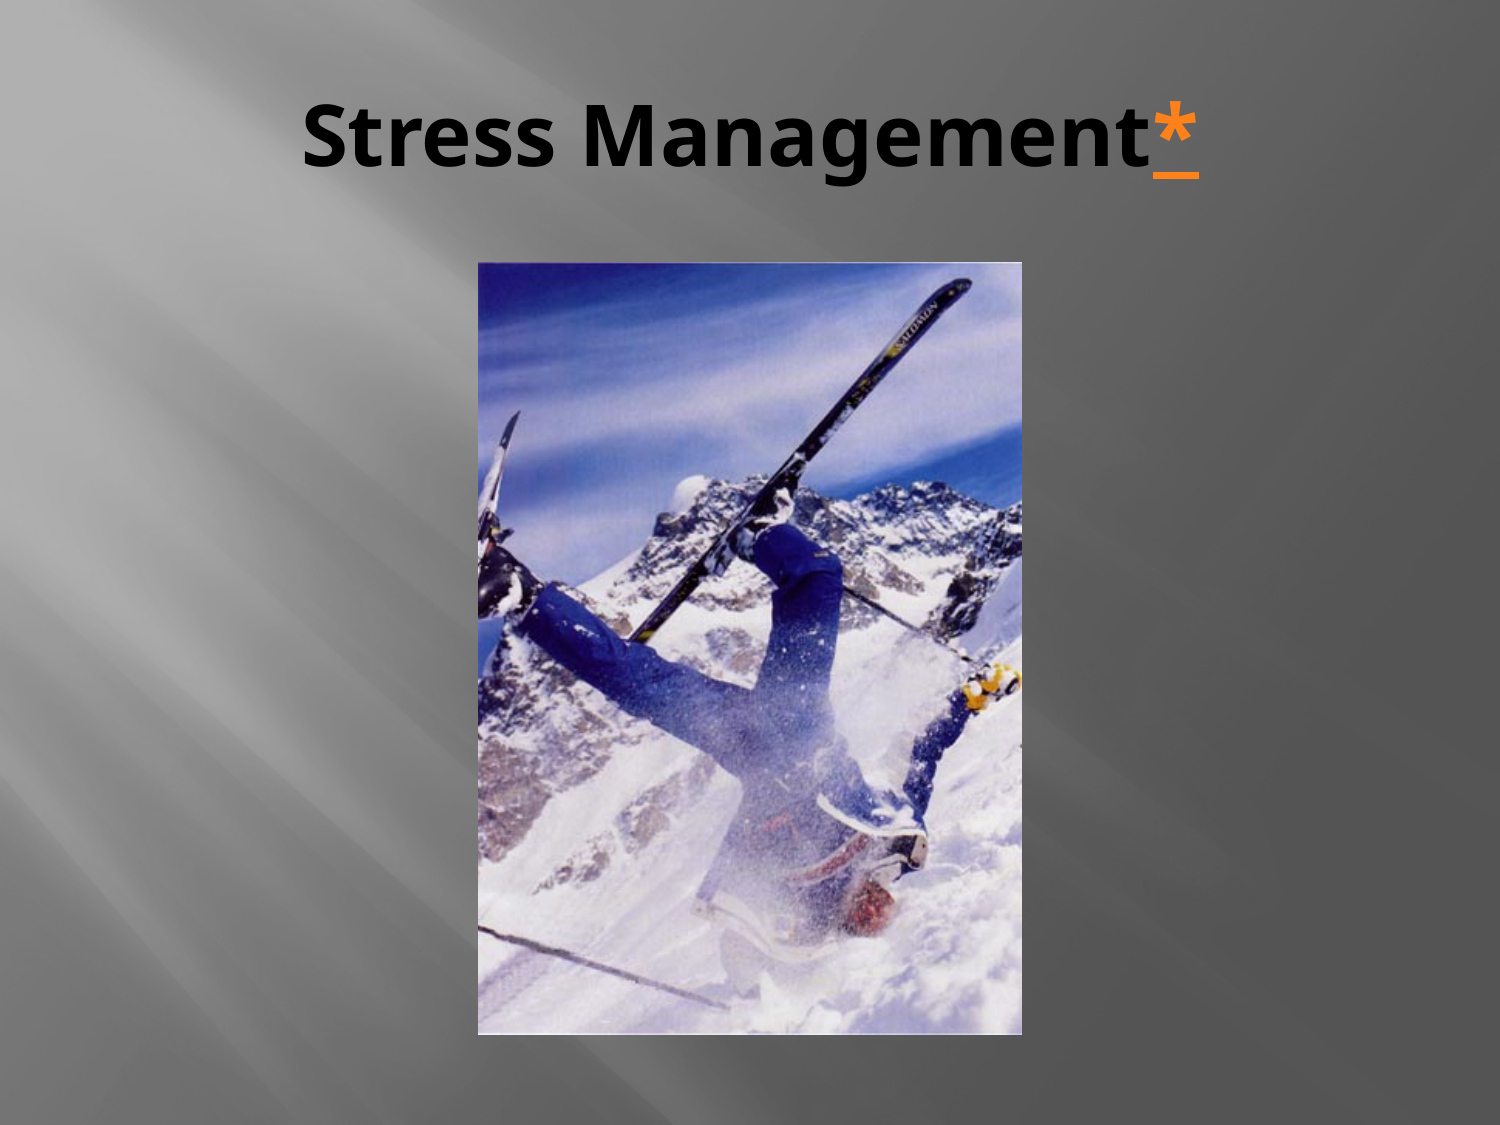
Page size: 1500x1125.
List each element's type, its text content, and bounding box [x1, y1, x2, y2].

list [74, 262, 1426, 1036]
title Stress Management* [75, 45, 1425, 233]
